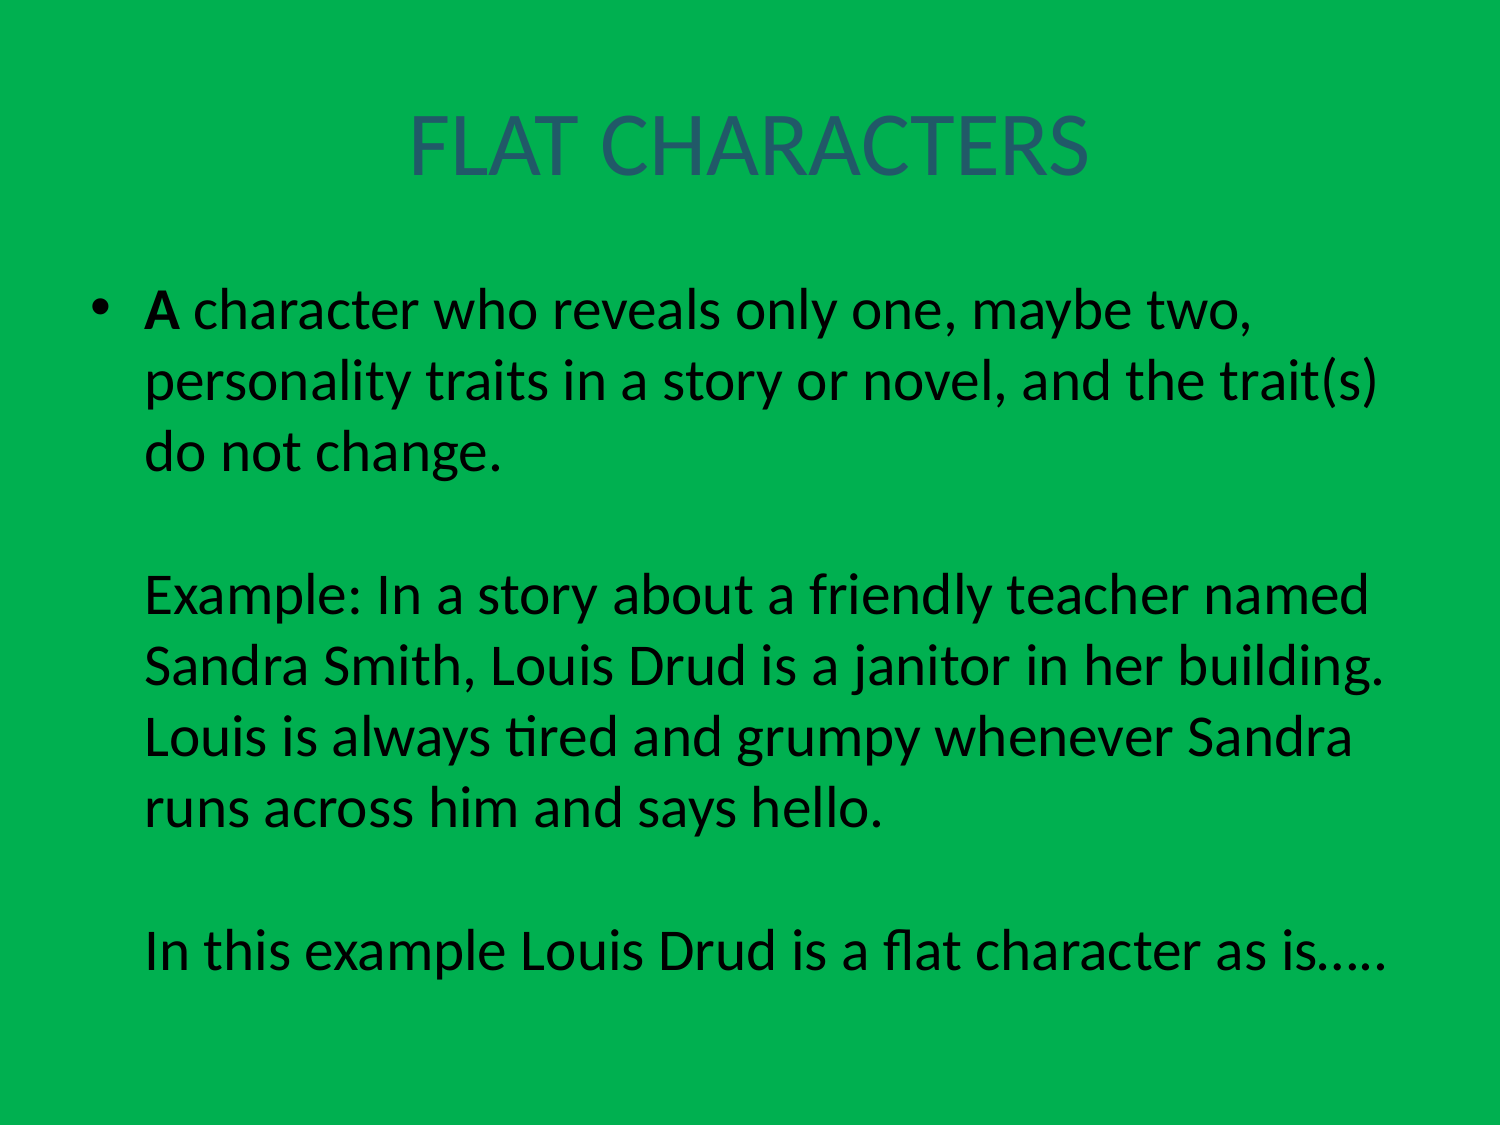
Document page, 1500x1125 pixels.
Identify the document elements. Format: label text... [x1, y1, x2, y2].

title FLAT CHARACTERS [75, 45, 1425, 233]
list A character who reveals only one, maybe two, personality traits in a story or novel, and the trait(s) do not change. Example: In a story about a friendly teacher named Sandra Smith, Louis Drud is a janitor in her building. Louis is always tired and grumpy whenever Sandra runs across him and says hello. In this example Louis Drud is a flat character as is….. [75, 262, 1425, 1005]
